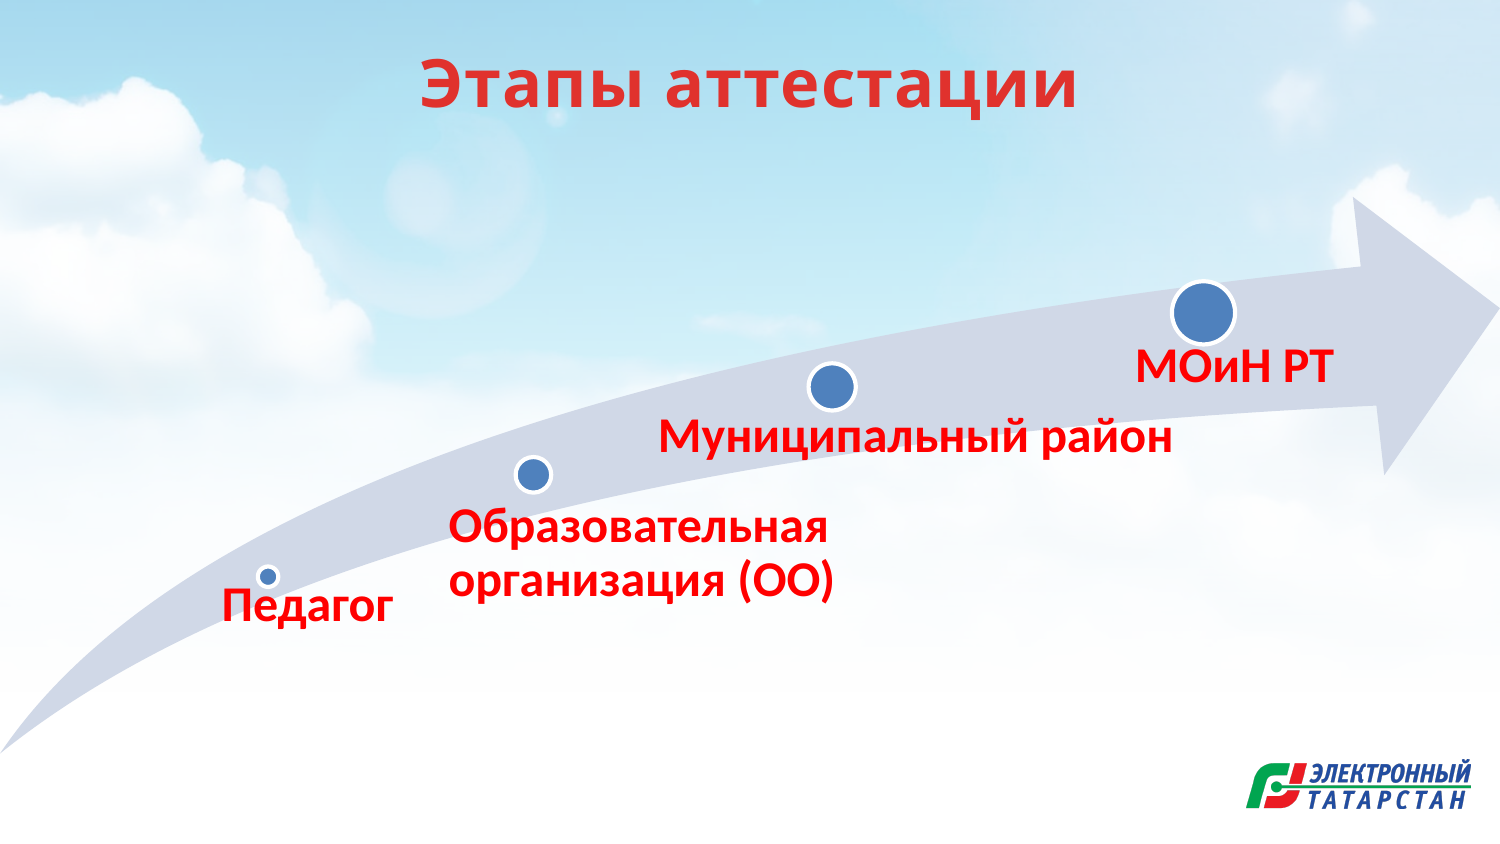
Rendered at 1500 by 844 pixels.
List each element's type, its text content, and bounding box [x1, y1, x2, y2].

title Этапы аттестации [75, 33, 1425, 175]
picture [1246, 759, 1471, 809]
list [0, 196, 1500, 754]
